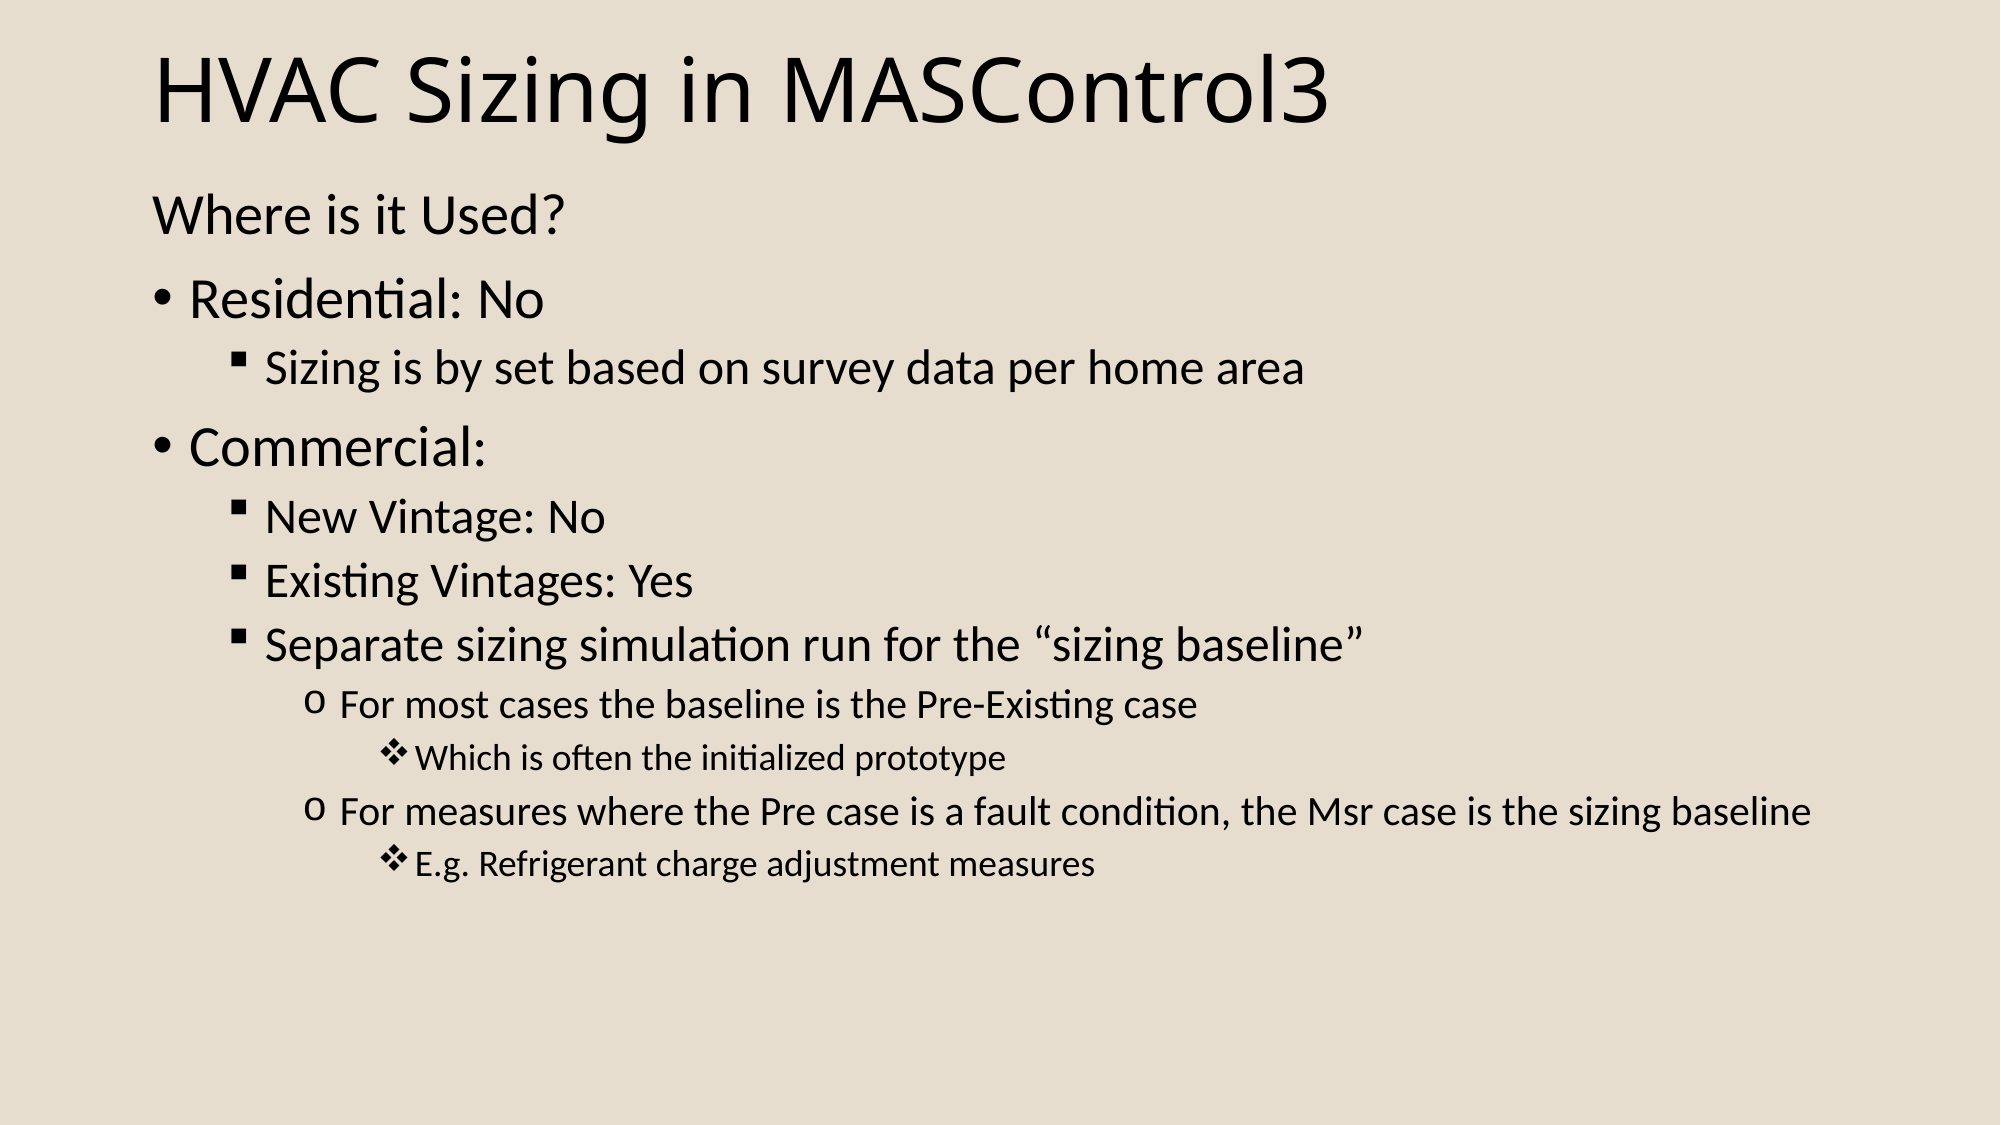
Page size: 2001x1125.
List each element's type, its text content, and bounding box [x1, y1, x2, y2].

title HVAC Sizing in MASControl3 [137, 37, 1863, 150]
list Where is it Used? Residential: No Sizing is by set based on survey data per home area Commercial: New Vintage: No Existing Vintages: Yes Separate sizing simulation run for the “sizing baseline” For most cases the baseline is the Pre-Existing case Which is often the initialized prototype For measures where the Pre case is a fault condition, the Msr case is the sizing baseline E.g. Refrigerant charge adjustment measures [137, 177, 1863, 1085]
